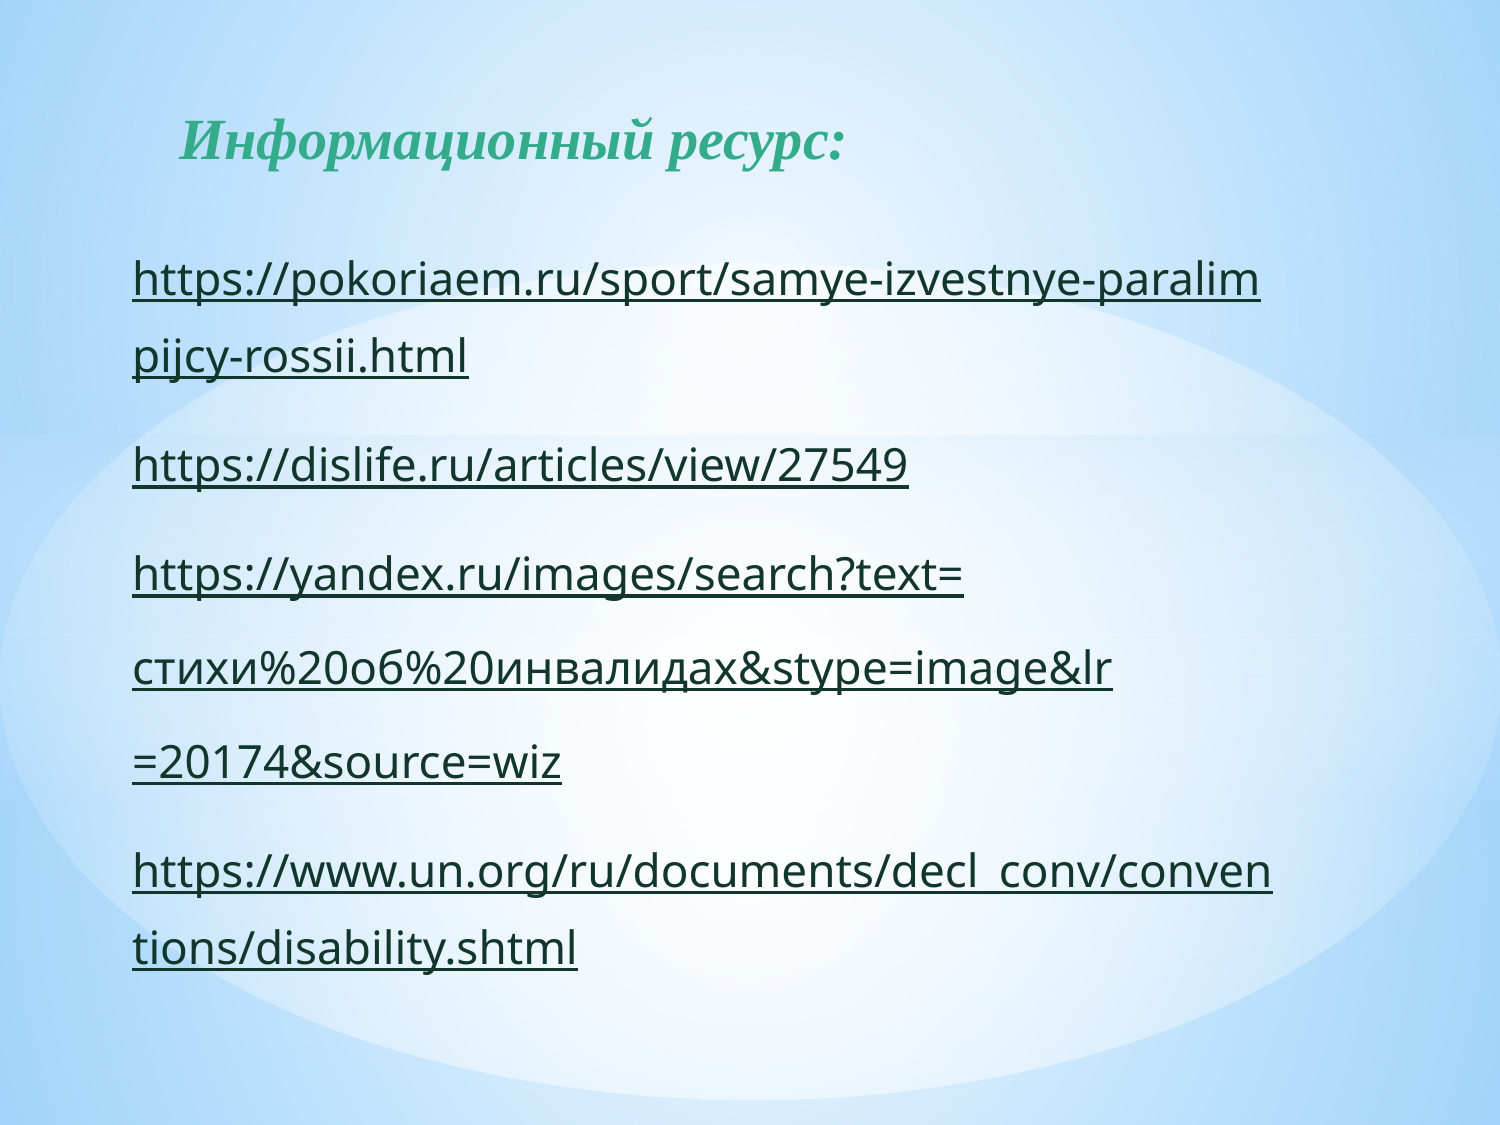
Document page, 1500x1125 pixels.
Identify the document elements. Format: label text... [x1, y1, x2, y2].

subtitle https://pokoriaem.ru/sport/samye-izvestnye-paralimpijcy-rossii.html https://dislife.ru/articles/view/27549 https://yandex.ru/images/search?text=стихи%20об%20инвалидах&stype=image&lr=20174&source=wiz https://www.un.org/ru/documents/decl_conv/conventions/disability.shtml [117, 210, 1289, 974]
title Информационный ресурс: [134, 93, 1312, 235]
